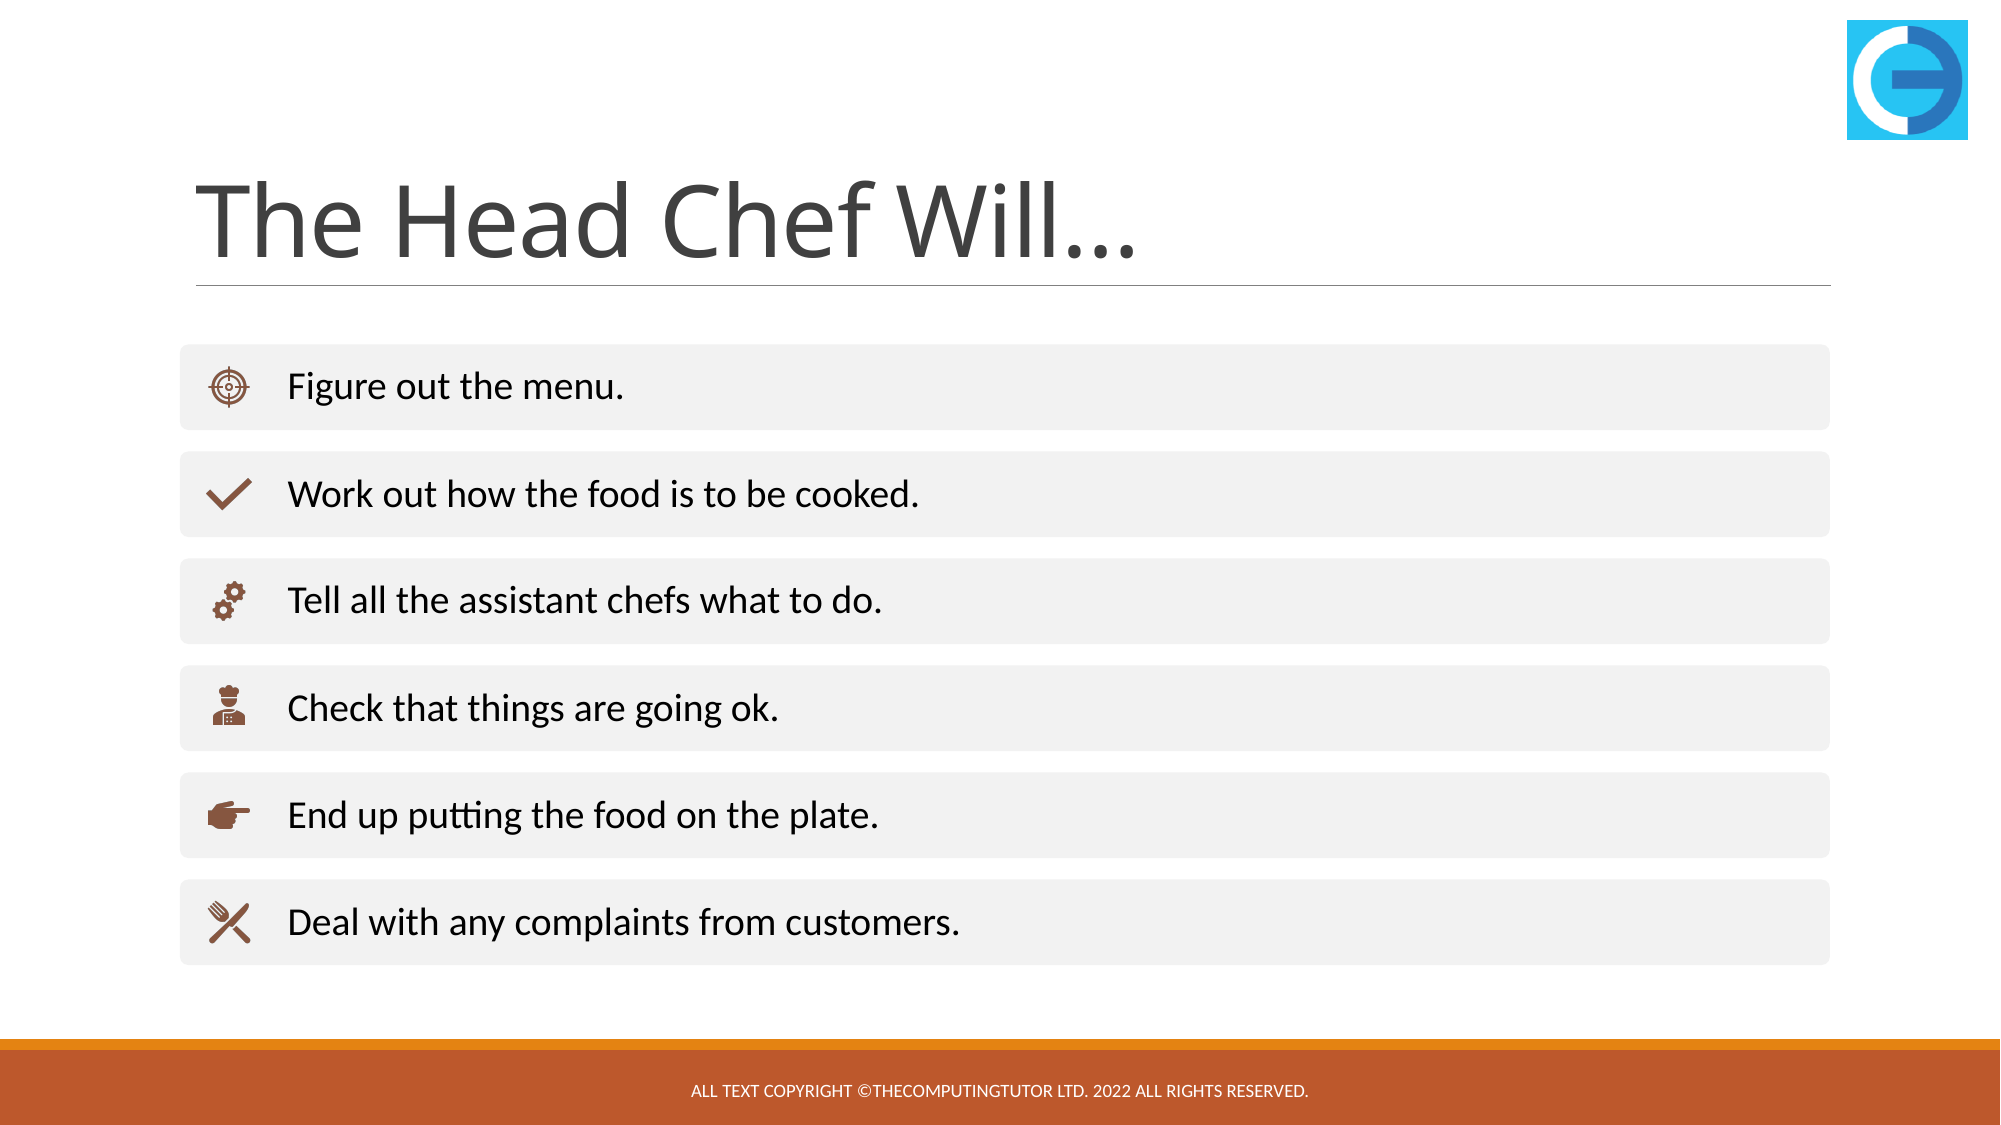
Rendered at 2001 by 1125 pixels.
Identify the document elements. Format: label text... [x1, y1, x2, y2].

title The Head Chef Will… [180, 47, 1830, 285]
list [179, 343, 1831, 966]
footer All text copyright ©TheComputingTutor Ltd. 2022 All rights Reserved. [604, 1059, 1396, 1120]
picture [1847, 20, 1968, 140]
